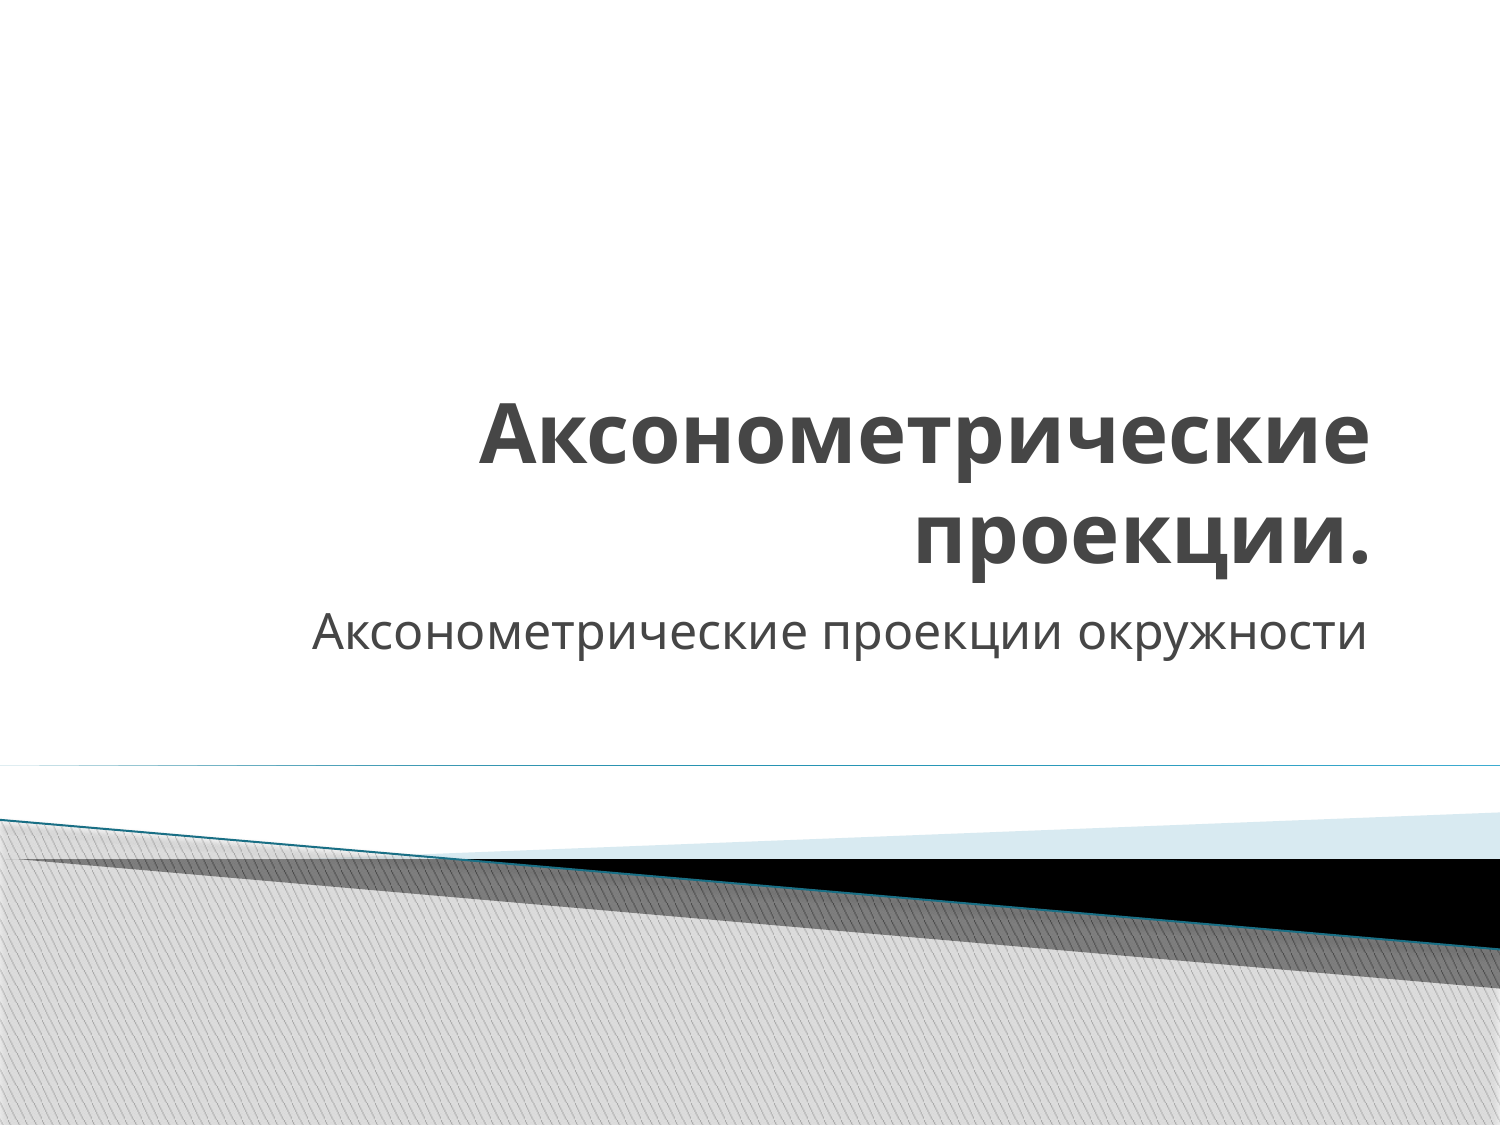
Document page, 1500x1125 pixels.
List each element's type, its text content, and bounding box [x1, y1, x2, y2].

picture [5, 859, 1500, 989]
title Аксонометрические проекции. [112, 287, 1388, 588]
subtitle Аксонометрические проекции окружности [112, 592, 1388, 790]
